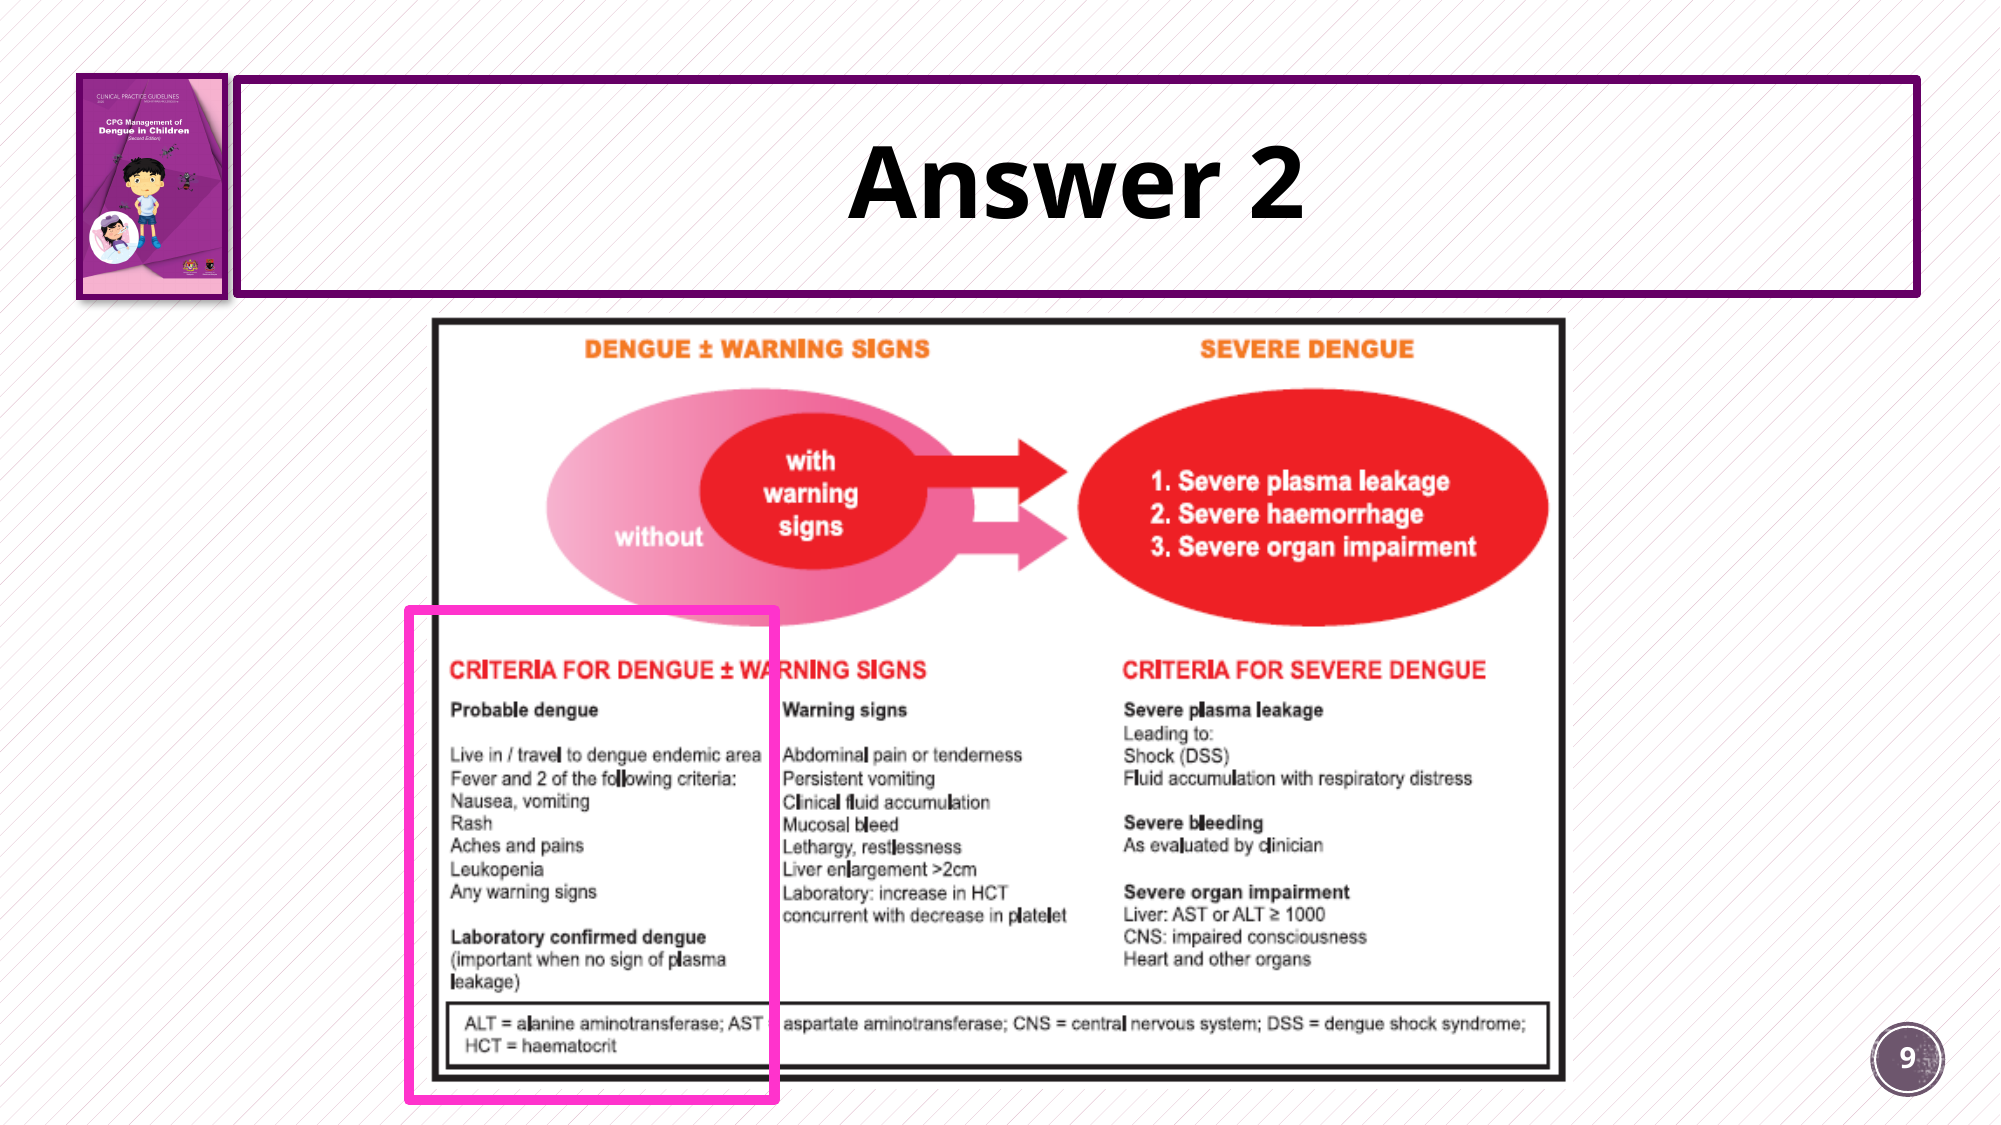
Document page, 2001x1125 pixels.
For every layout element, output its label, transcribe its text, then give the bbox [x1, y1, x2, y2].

picture [83, 79, 222, 294]
picture [427, 313, 1573, 1088]
text_box Answer 2 [237, 79, 1918, 294]
text_box [408, 609, 776, 1101]
slide_number 9 [1855, 1028, 1961, 1089]
